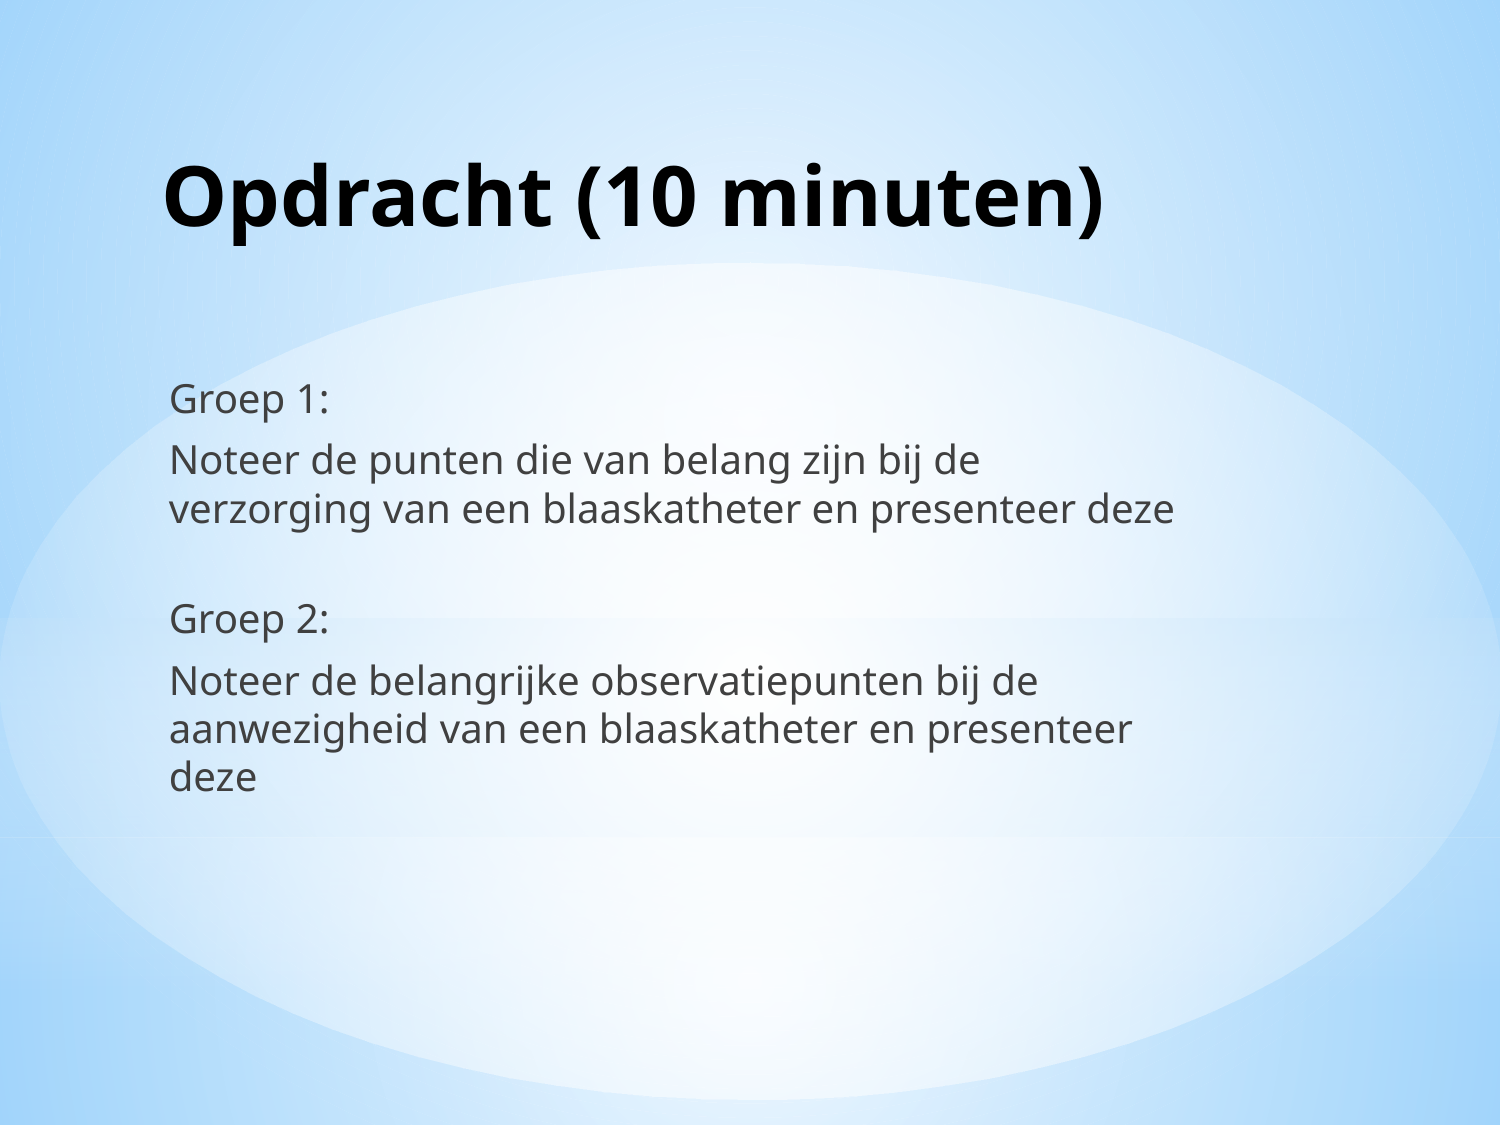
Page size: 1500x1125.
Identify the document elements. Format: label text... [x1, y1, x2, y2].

title Opdracht (10 minuten) [146, 135, 1216, 323]
list Groep 1: Noteer de punten die van belang zijn bij de verzorging van een blaaskatheter en presenteer deze Groep 2: Noteer de belangrijke observatiepunten bij de aanwezigheid van een blaaskatheter en presenteer deze [146, 365, 1197, 936]
